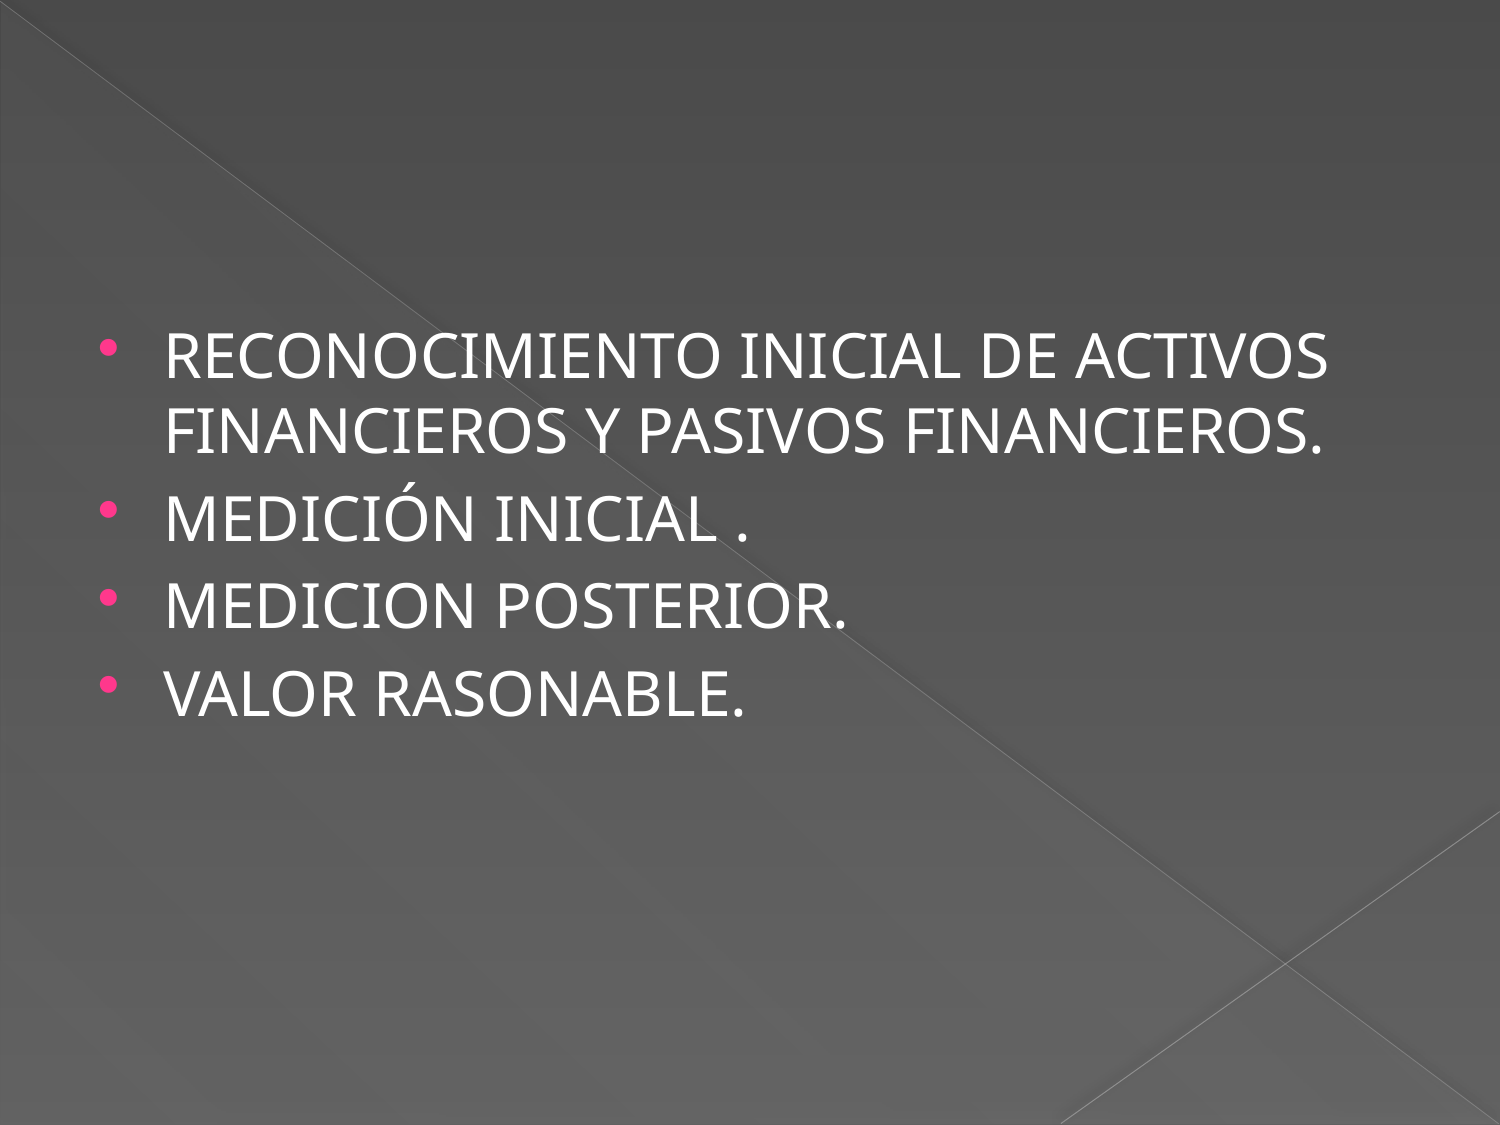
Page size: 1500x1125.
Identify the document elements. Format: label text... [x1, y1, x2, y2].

list RECONOCIMIENTO INICIAL DE ACTIVOS FINANCIEROS Y PASIVOS FINANCIEROS. MEDICIÓN INICIAL . MEDICION POSTERIOR. VALOR RASONABLE. [75, 308, 1425, 1059]
